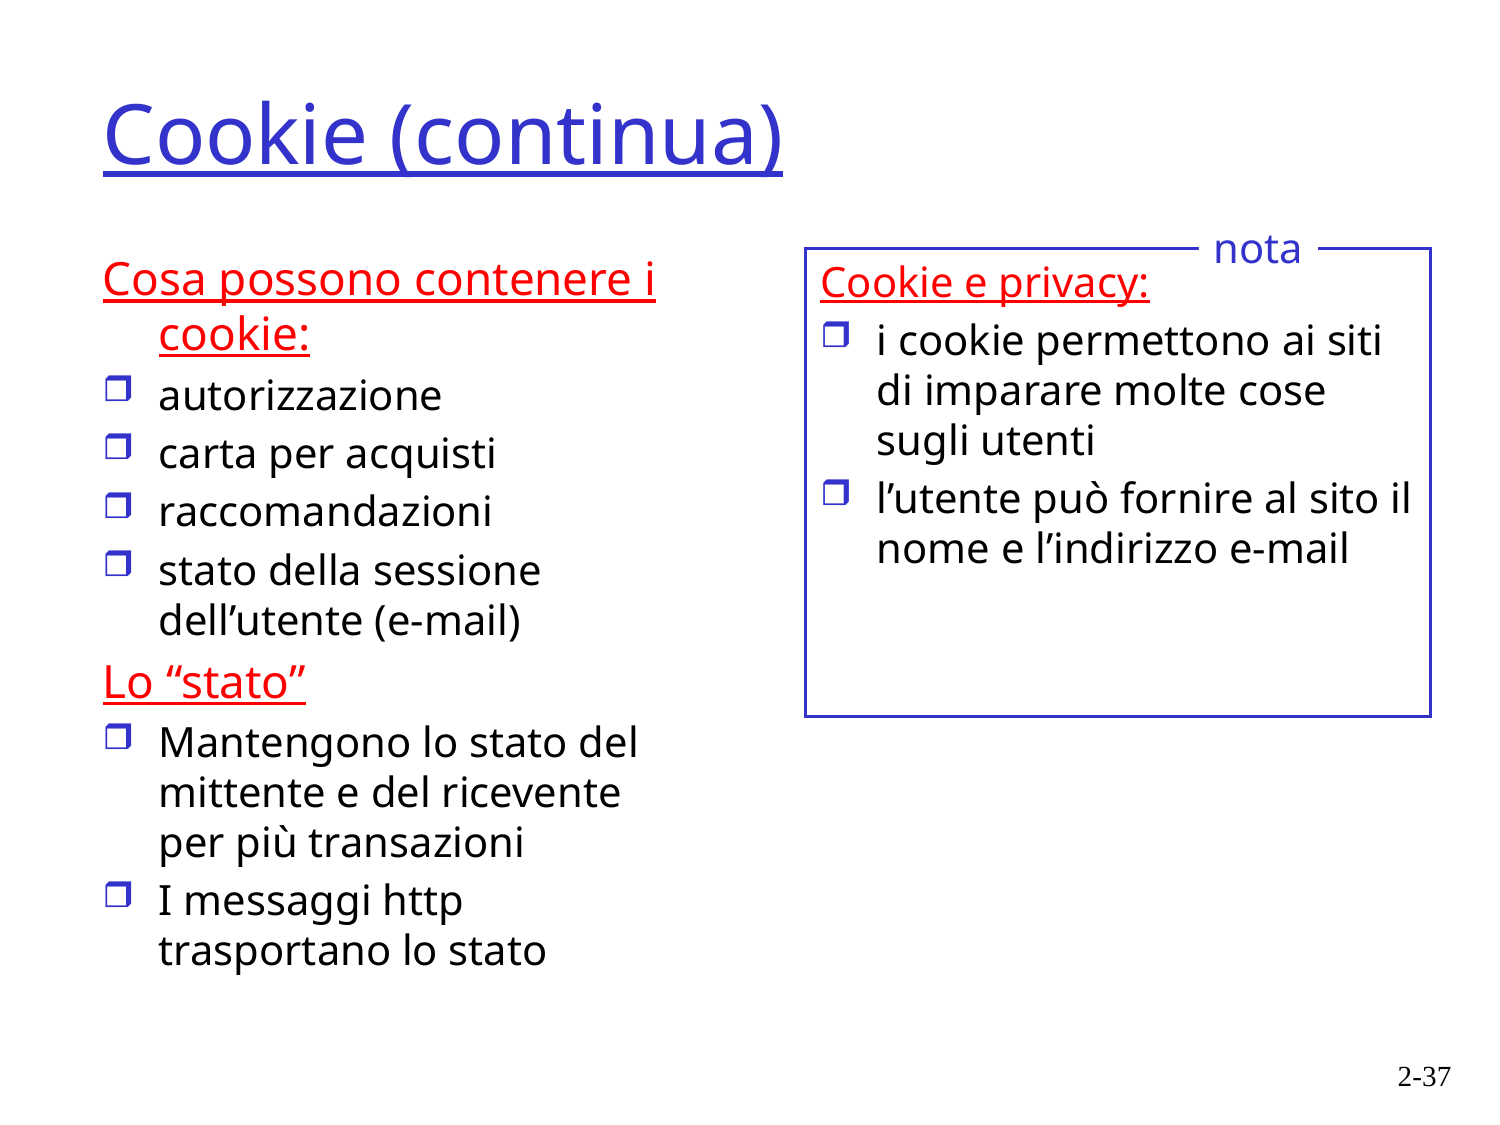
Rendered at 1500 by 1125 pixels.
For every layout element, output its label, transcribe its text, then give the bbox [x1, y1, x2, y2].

text_box nota [1198, 214, 1318, 279]
list Cosa possono contenere i cookie: autorizzazione carta per acquisti raccomandazioni stato della sessione dell’utente (e-mail) Lo “stato” Mantengono lo stato del mittente e del ricevente per più transazioni I messaggi http trasportano lo stato [87, 242, 713, 1006]
text_box Cookie e privacy: i cookie permettono ai siti di imparare molte cose sugli utenti l’utente può fornire al sito il nome e l’indirizzo e-mail [805, 248, 1431, 717]
title Cookie (continua) [87, 37, 1363, 226]
slide_number 2-37 [1362, 1049, 1467, 1125]
